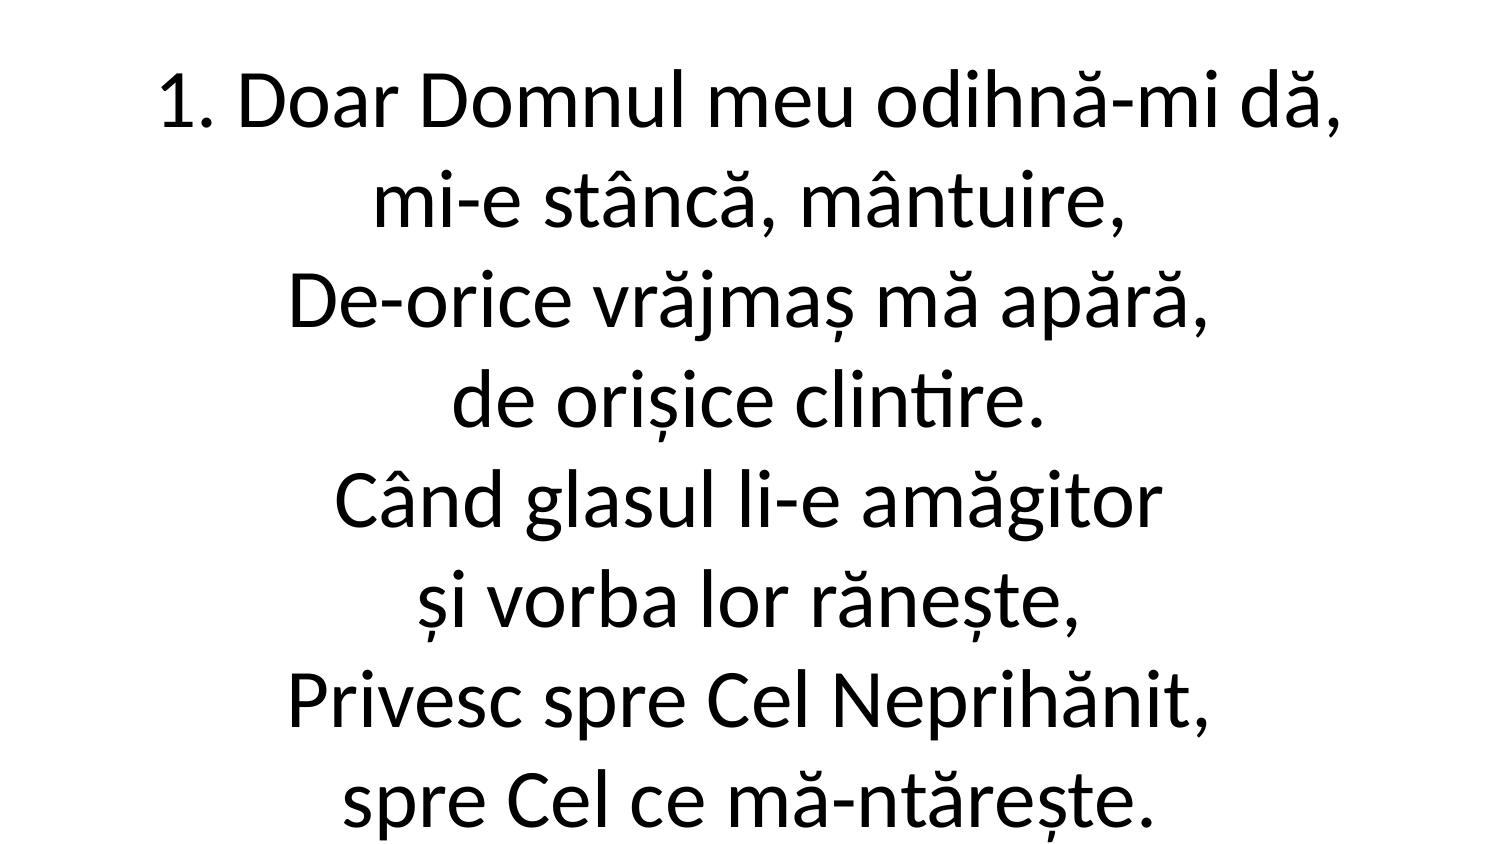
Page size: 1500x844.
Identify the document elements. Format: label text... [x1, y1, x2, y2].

text_box 1. Doar Domnul meu odihnă-mi dă, mi-e stâncă, mântuire, De-orice vrăjmaș mă apără, de orișice clintire. Când glasul li-e amăgitor și vorba lor rănește, Privesc spre Cel Neprihănit, spre Cel ce mă-ntărește. [139, 0, 1361, 844]
